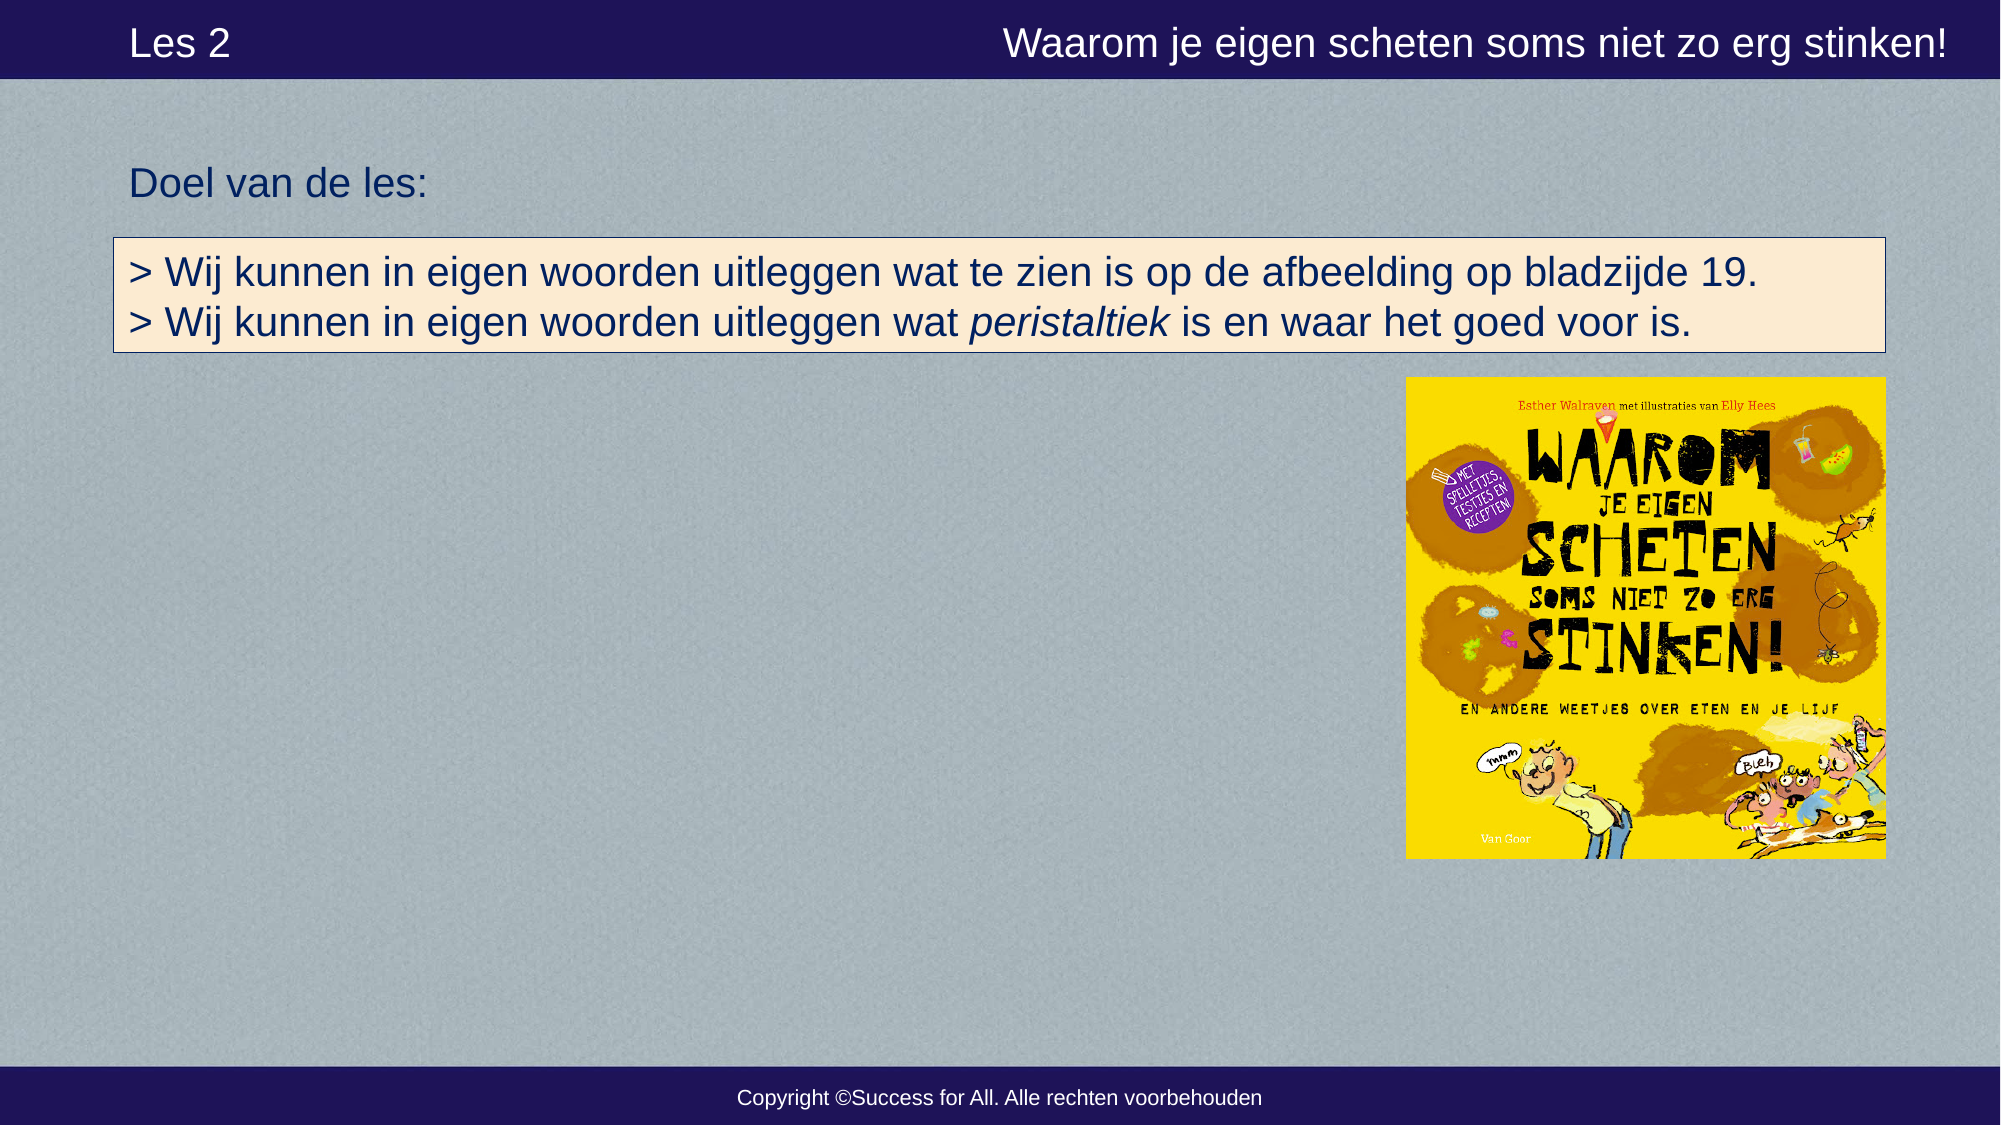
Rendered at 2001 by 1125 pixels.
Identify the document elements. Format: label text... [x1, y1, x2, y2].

text_box Copyright ©Success for All. Alle rechten voorbehouden [0, 1076, 2000, 1125]
picture [0, 0, 2001, 1125]
text_box Waarom je eigen scheten soms niet zo erg stinken! [786, 8, 1963, 73]
text_box Doel van de les: [113, 148, 1635, 214]
text_box Les 2 [114, 8, 354, 73]
text_box > Wij kunnen in eigen woorden uitleggen wat te zien is op de afbeelding op bladzijde 19. > Wij kunnen in eigen woorden uitleggen wat peristaltiek is en waar het goed voor is. [113, 237, 1886, 353]
